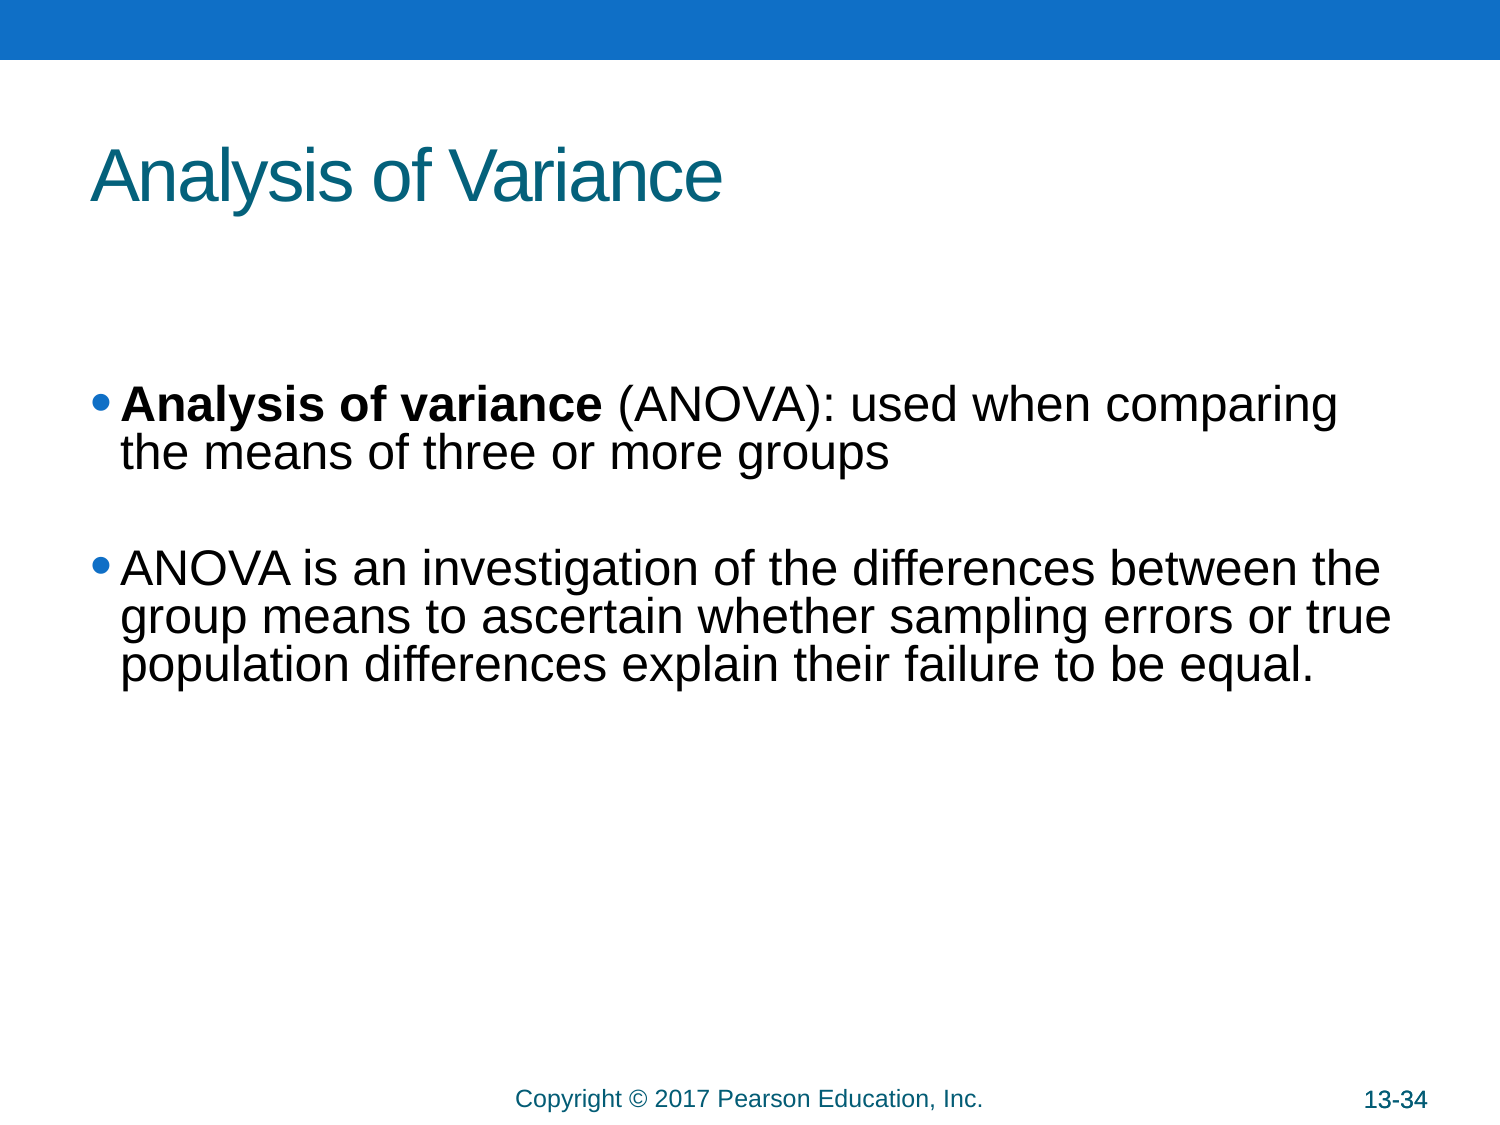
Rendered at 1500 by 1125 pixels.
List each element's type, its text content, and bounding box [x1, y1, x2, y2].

title Analysis of Variance [75, 90, 1425, 253]
list Analysis of variance (ANOVA): used when comparing the means of three or more groups ANOVA is an investigation of the differences between the group means to ascertain whether sampling errors or true population differences explain their failure to be equal. [75, 376, 1425, 1125]
